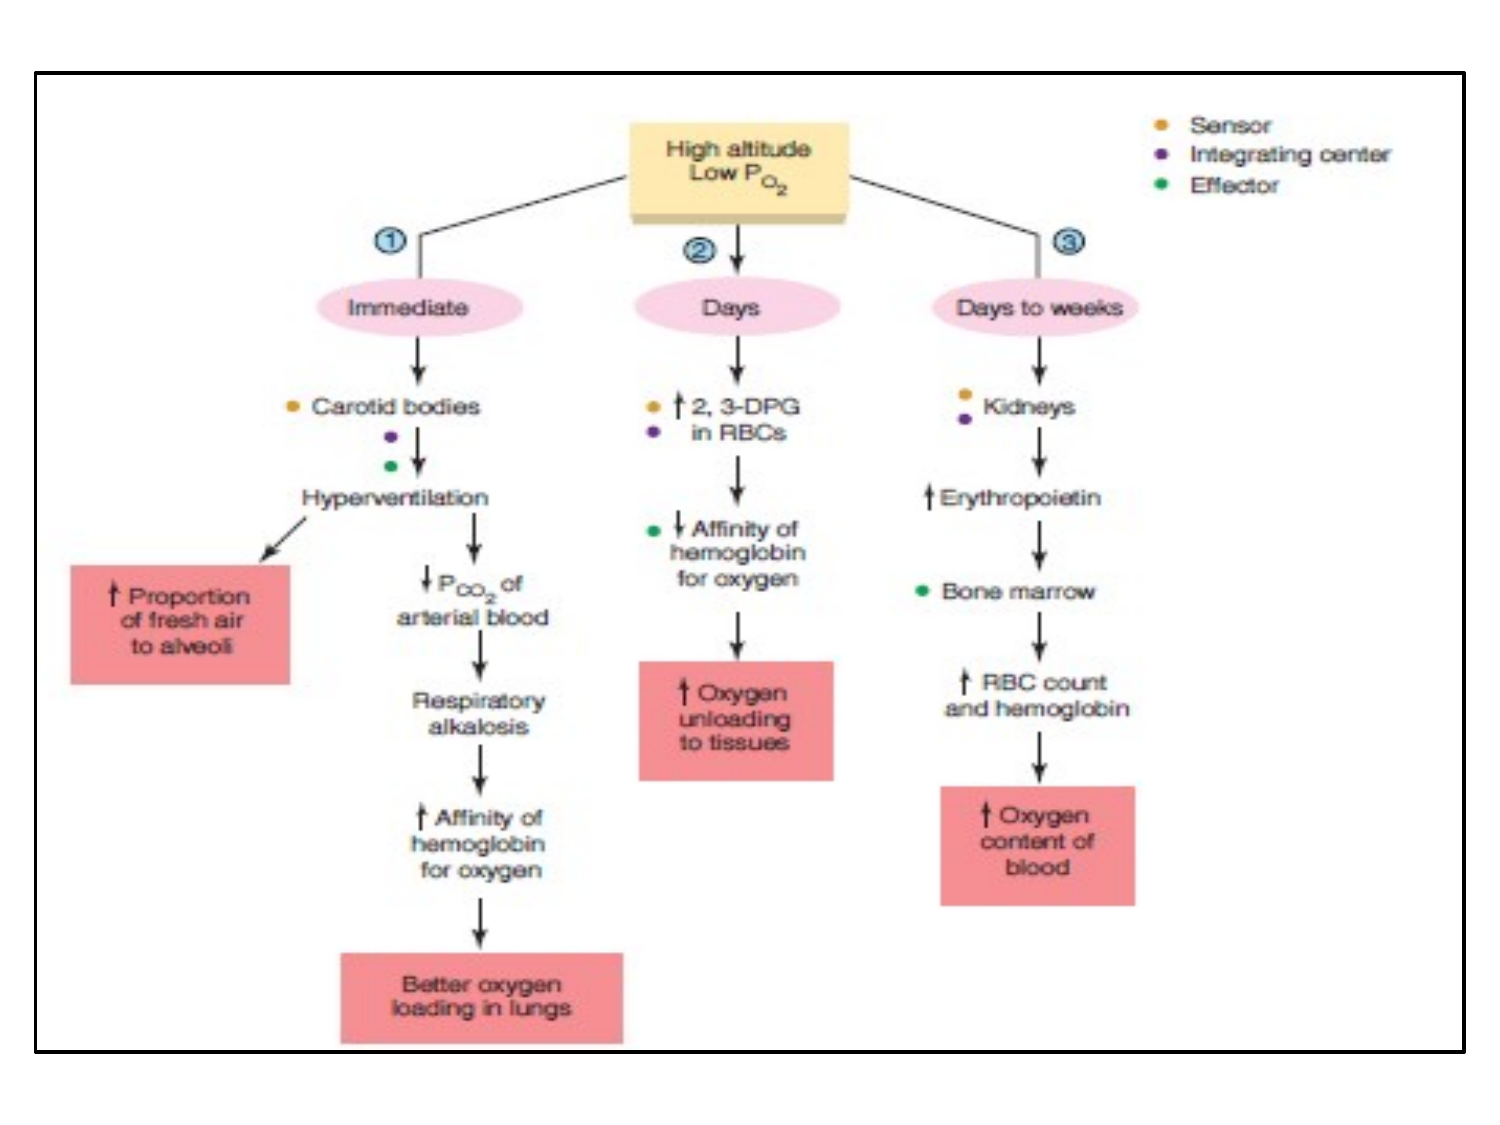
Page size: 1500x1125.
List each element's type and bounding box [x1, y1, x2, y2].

text_box [35, 73, 1465, 1052]
